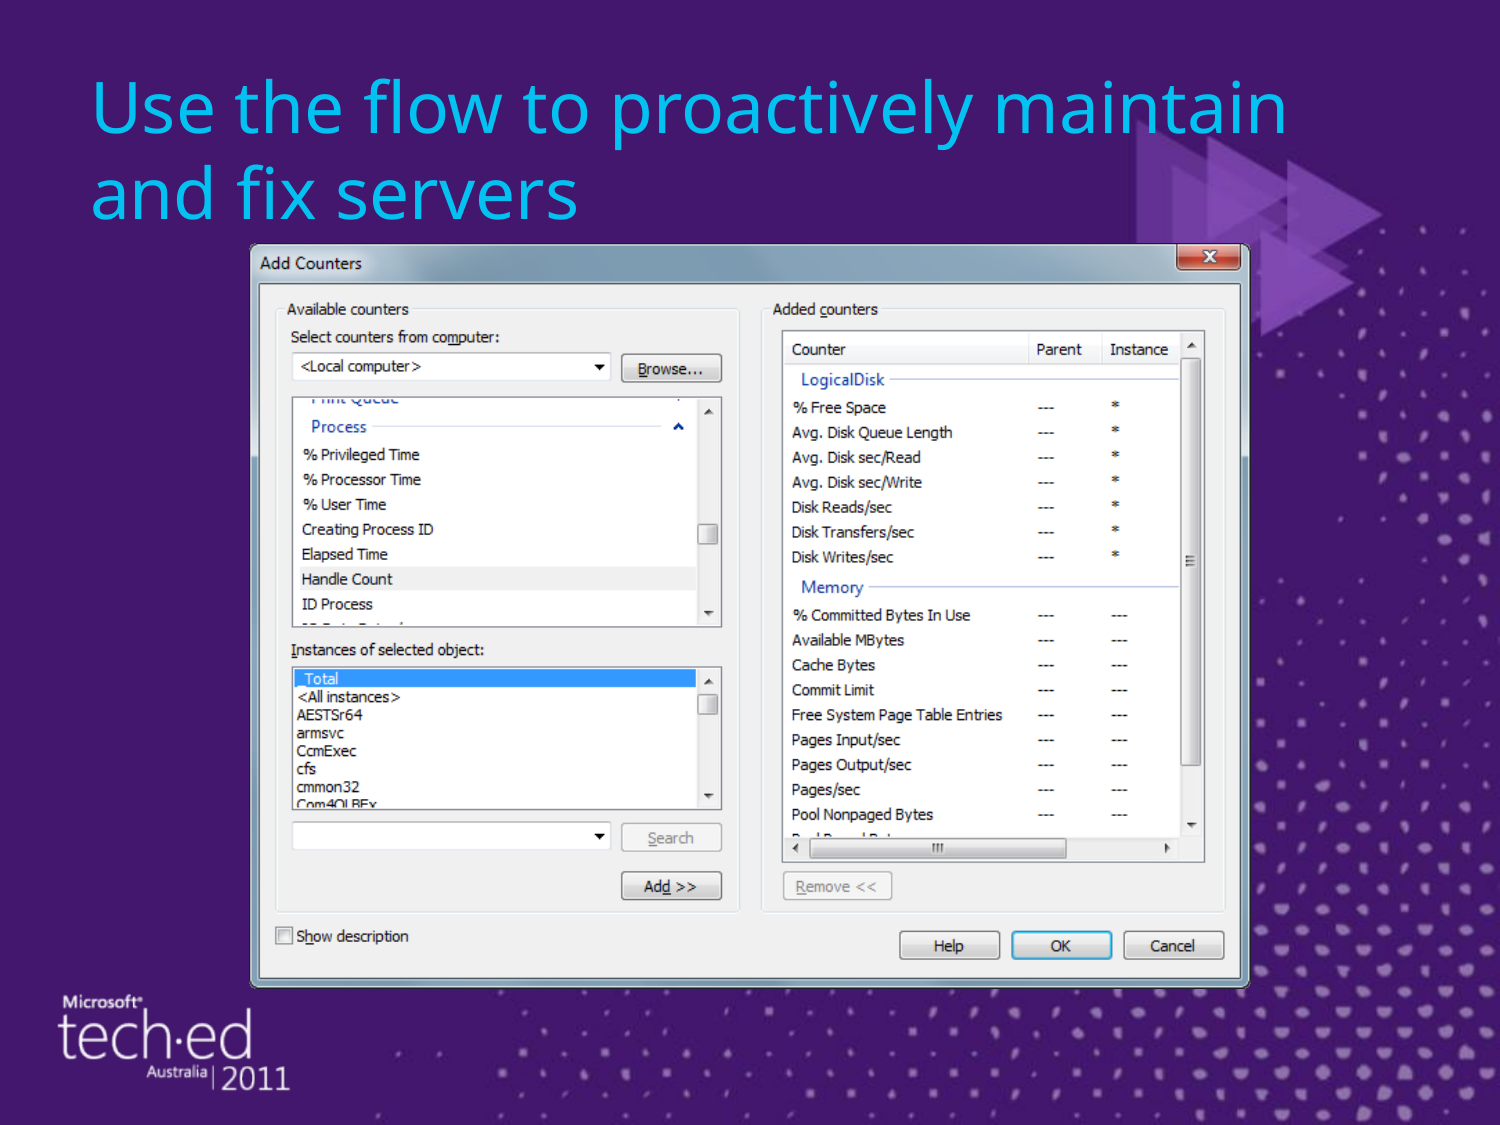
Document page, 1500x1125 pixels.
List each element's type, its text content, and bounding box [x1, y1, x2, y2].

picture [0, 0, 1500, 1125]
title Use the flow to proactively maintain and fix servers [75, 54, 1425, 243]
